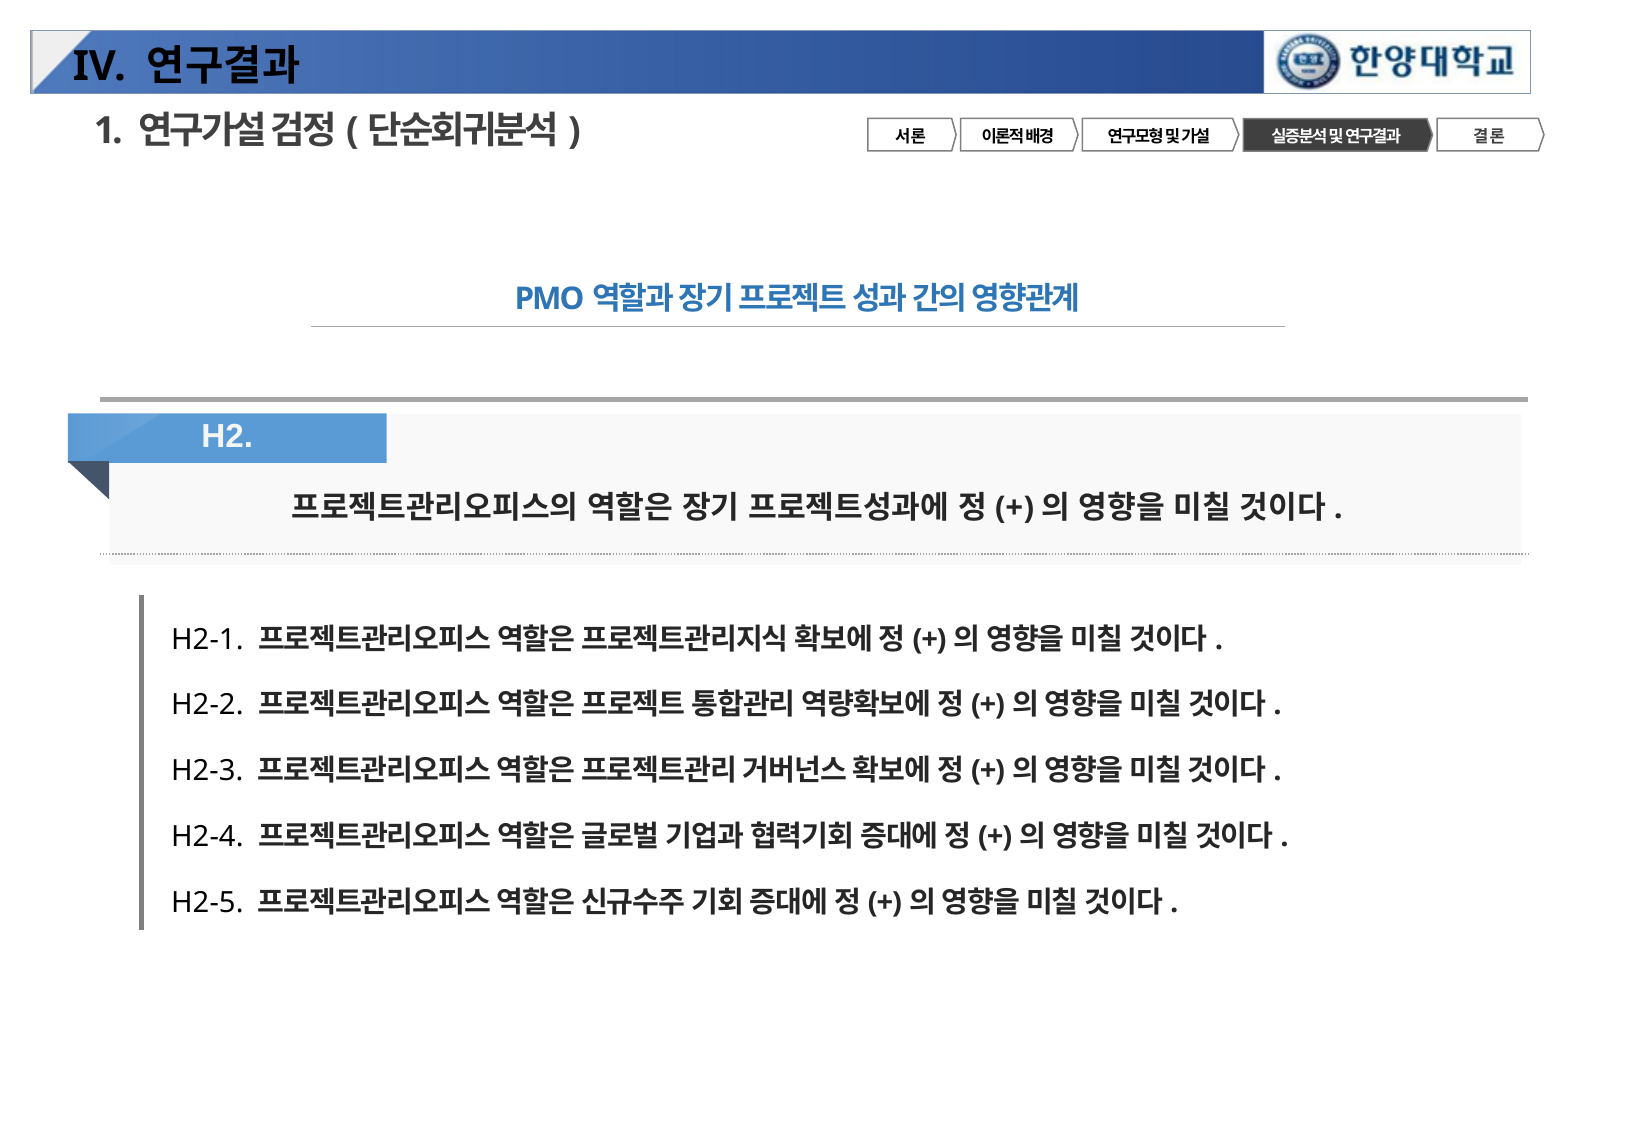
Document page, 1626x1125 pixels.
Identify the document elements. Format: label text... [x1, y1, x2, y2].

text_box 1. 연구가설 검정(단순회귀분석) [78, 98, 1544, 159]
text_box H2-4. 프로젝트관리오피스 역할은 글로벌 기업과 협력기회 증대에 정(+)의 영향을 미칠 것이다. [148, 802, 1571, 860]
text_box H2-3. 프로젝트관리오피스 역할은 프로젝트관리 거버넌스 확보에 정(+)의 영향을 미칠 것이다. [148, 737, 1601, 794]
text_box H2-1. 프로젝트관리오피스 역할은 프로젝트관리지식 확보에 정(+)의 영향을 미칠 것이다. [148, 605, 1519, 663]
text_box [867, 118, 1544, 152]
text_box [67, 399, 1528, 565]
text_box H2-2. 프로젝트관리오피스 역할은 프로젝트 통합관리 역량확보에 정(+)의 영향을 미칠 것이다. [148, 671, 1519, 729]
text_box H2-5. 프로젝트관리오피스 역할은 신규수주 기회 증대에 정(+)의 영향을 미칠 것이다. [148, 868, 1519, 926]
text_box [30, 30, 1531, 97]
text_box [310, 267, 1285, 327]
